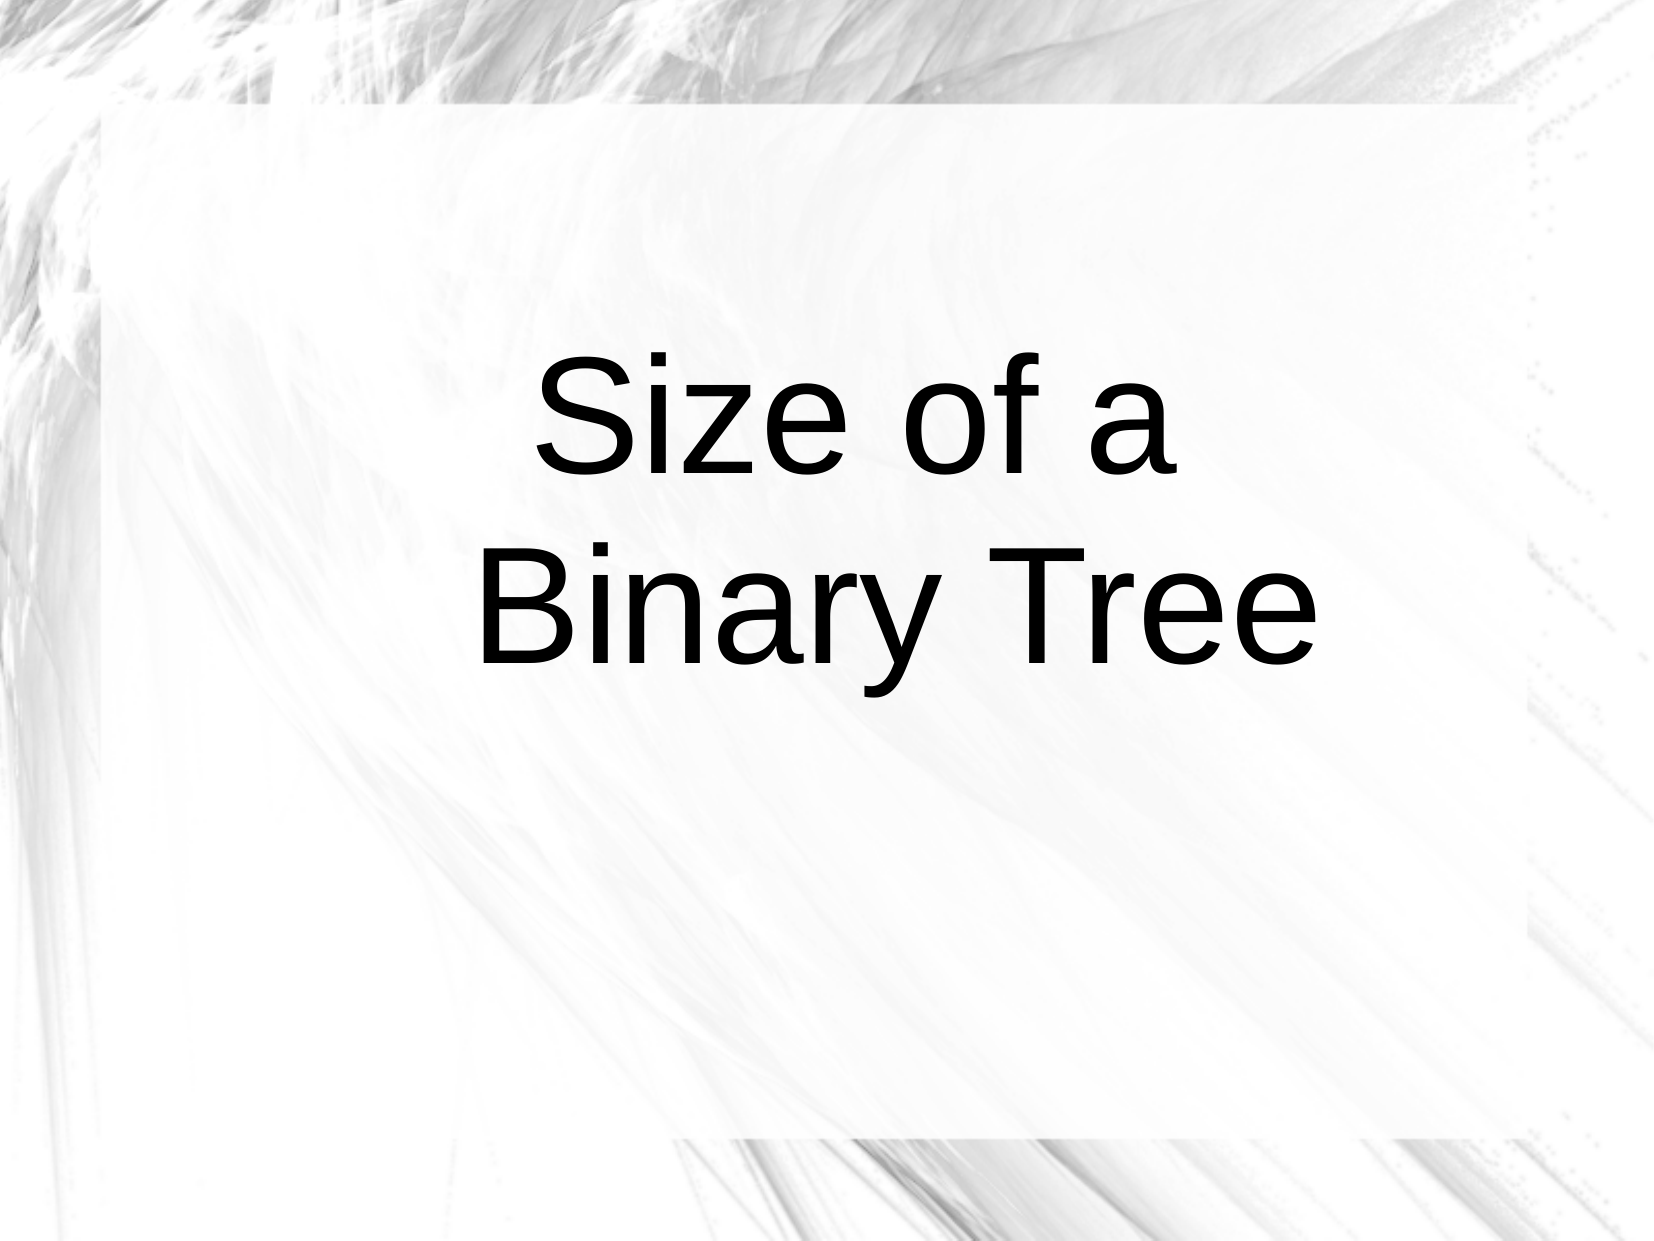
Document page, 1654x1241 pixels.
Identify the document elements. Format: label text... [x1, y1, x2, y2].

picture [0, 0, 1654, 1241]
list Size of a Binary Tree [118, 319, 1571, 1109]
